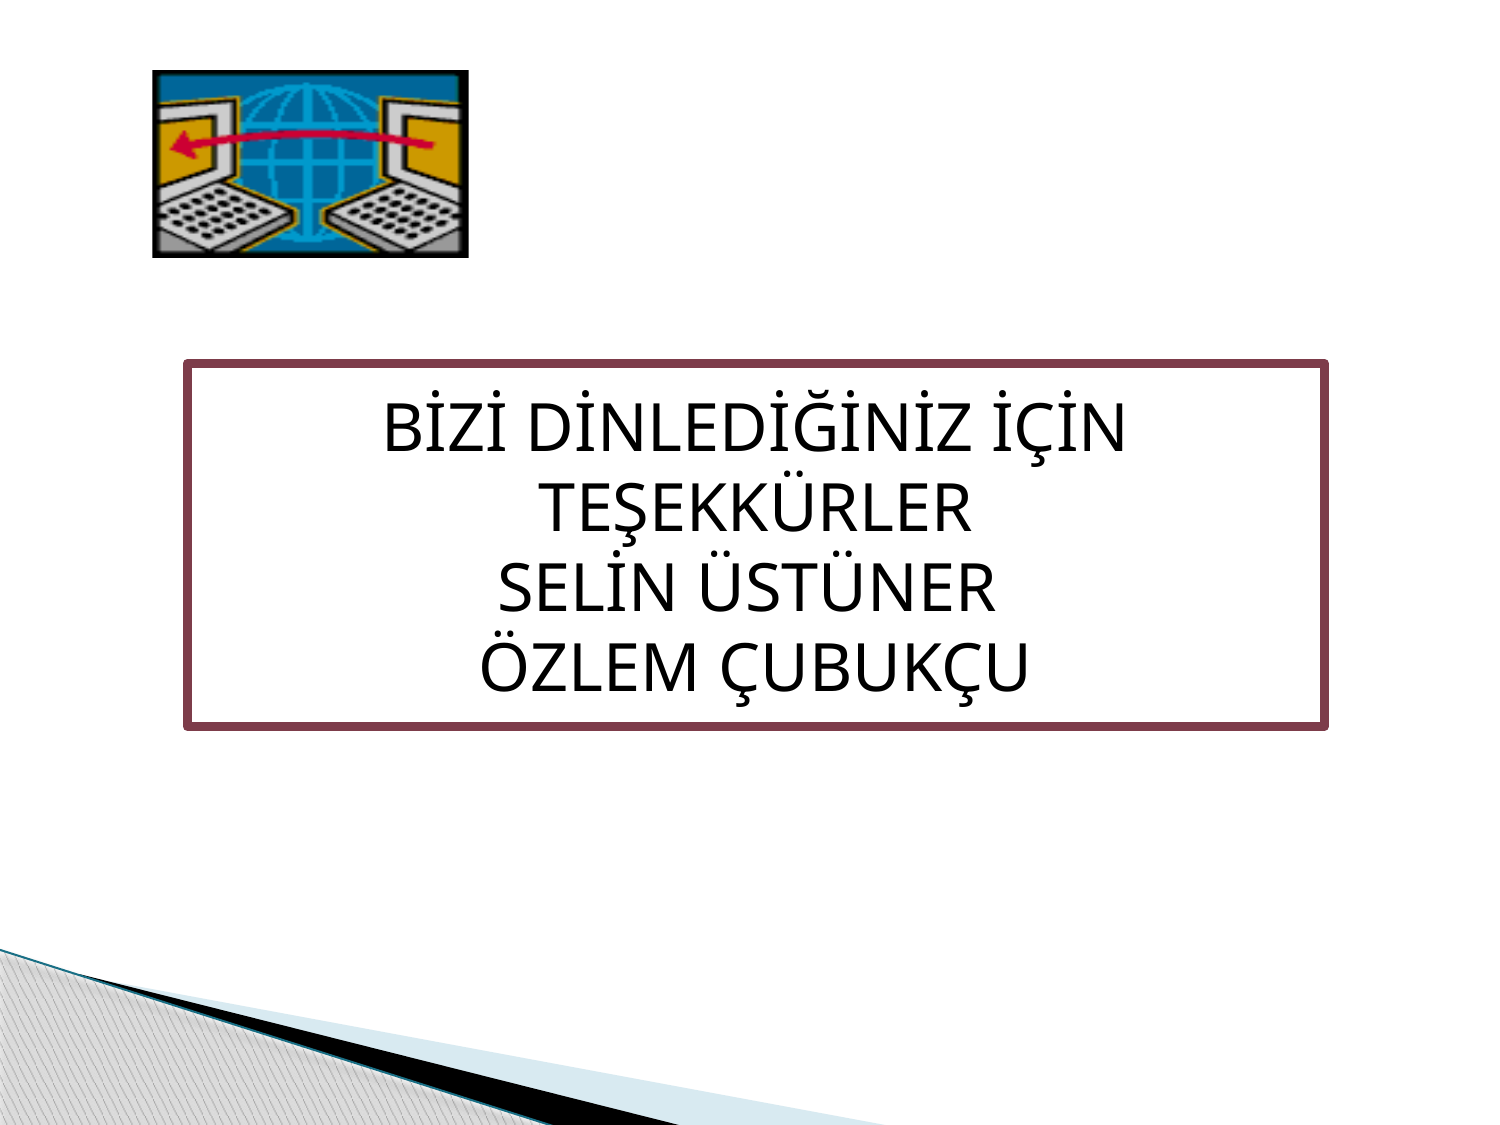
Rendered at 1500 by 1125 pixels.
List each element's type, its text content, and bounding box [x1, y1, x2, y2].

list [152, 70, 469, 259]
text_box BİZİ DİNLEDİĞİNİZ İÇİN TEŞEKKÜRLER SELİN ÜSTÜNER ÖZLEM ÇUBUKÇU [183, 359, 1329, 731]
